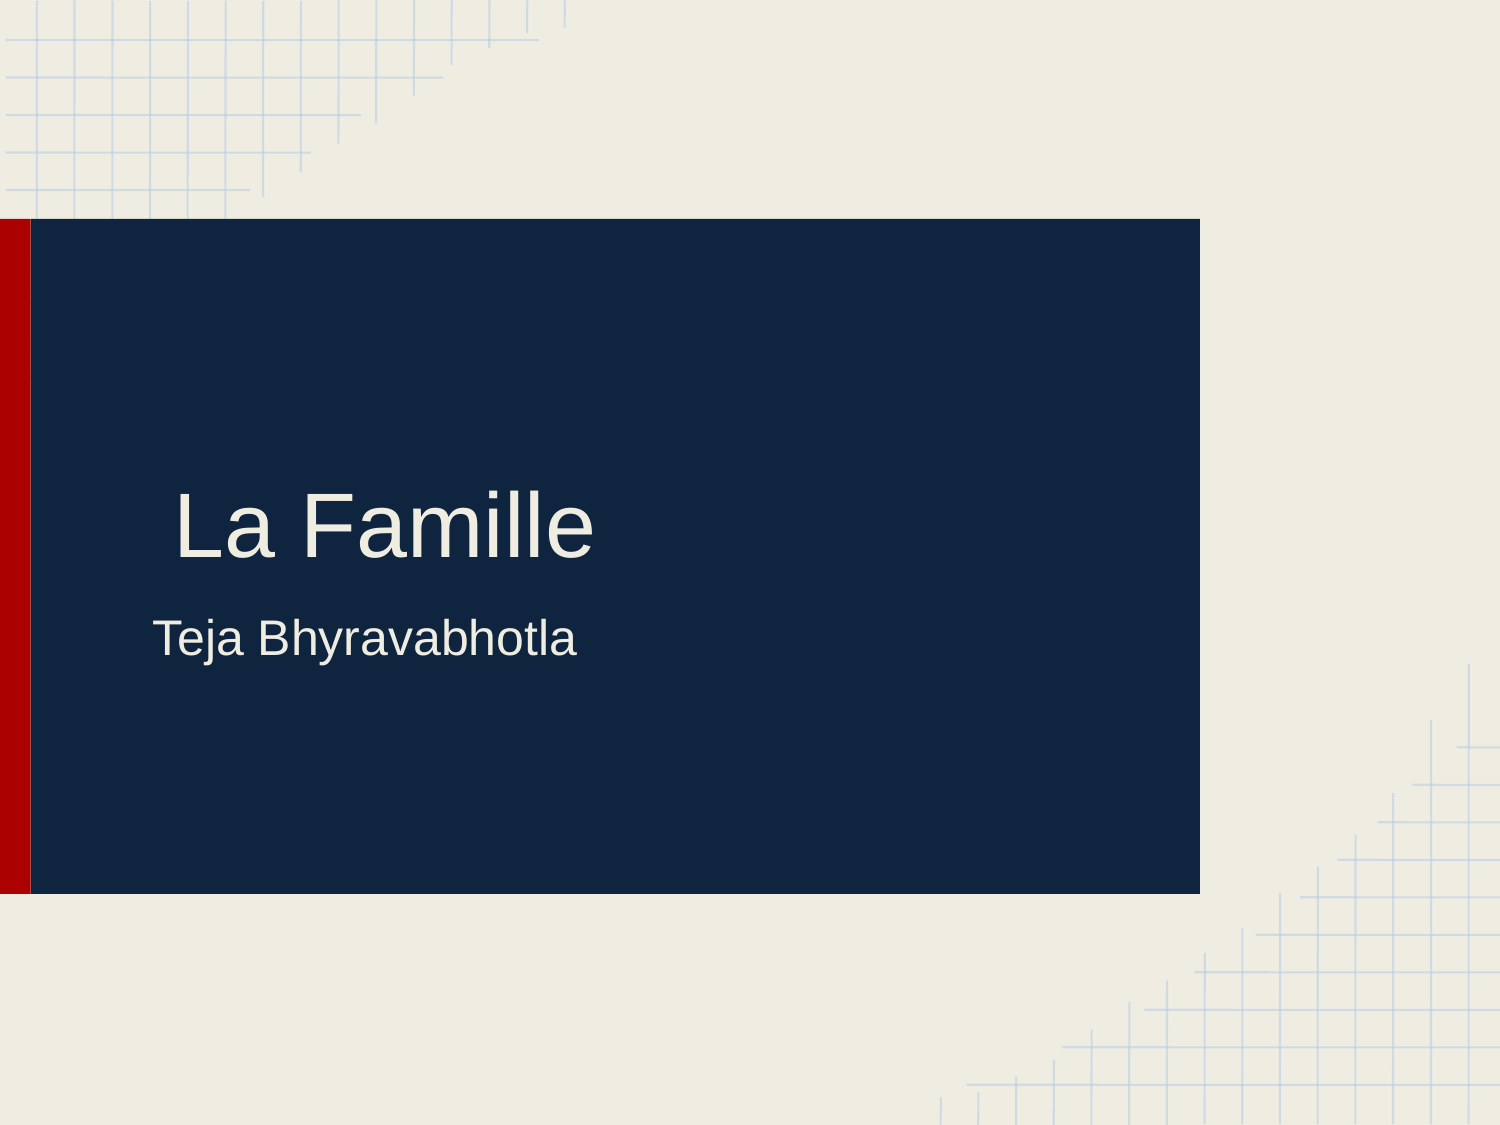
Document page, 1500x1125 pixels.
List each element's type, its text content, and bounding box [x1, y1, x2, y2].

title La Famille [112, 371, 1163, 590]
subtitle Teja Bhyravabhotla [112, 590, 1163, 739]
